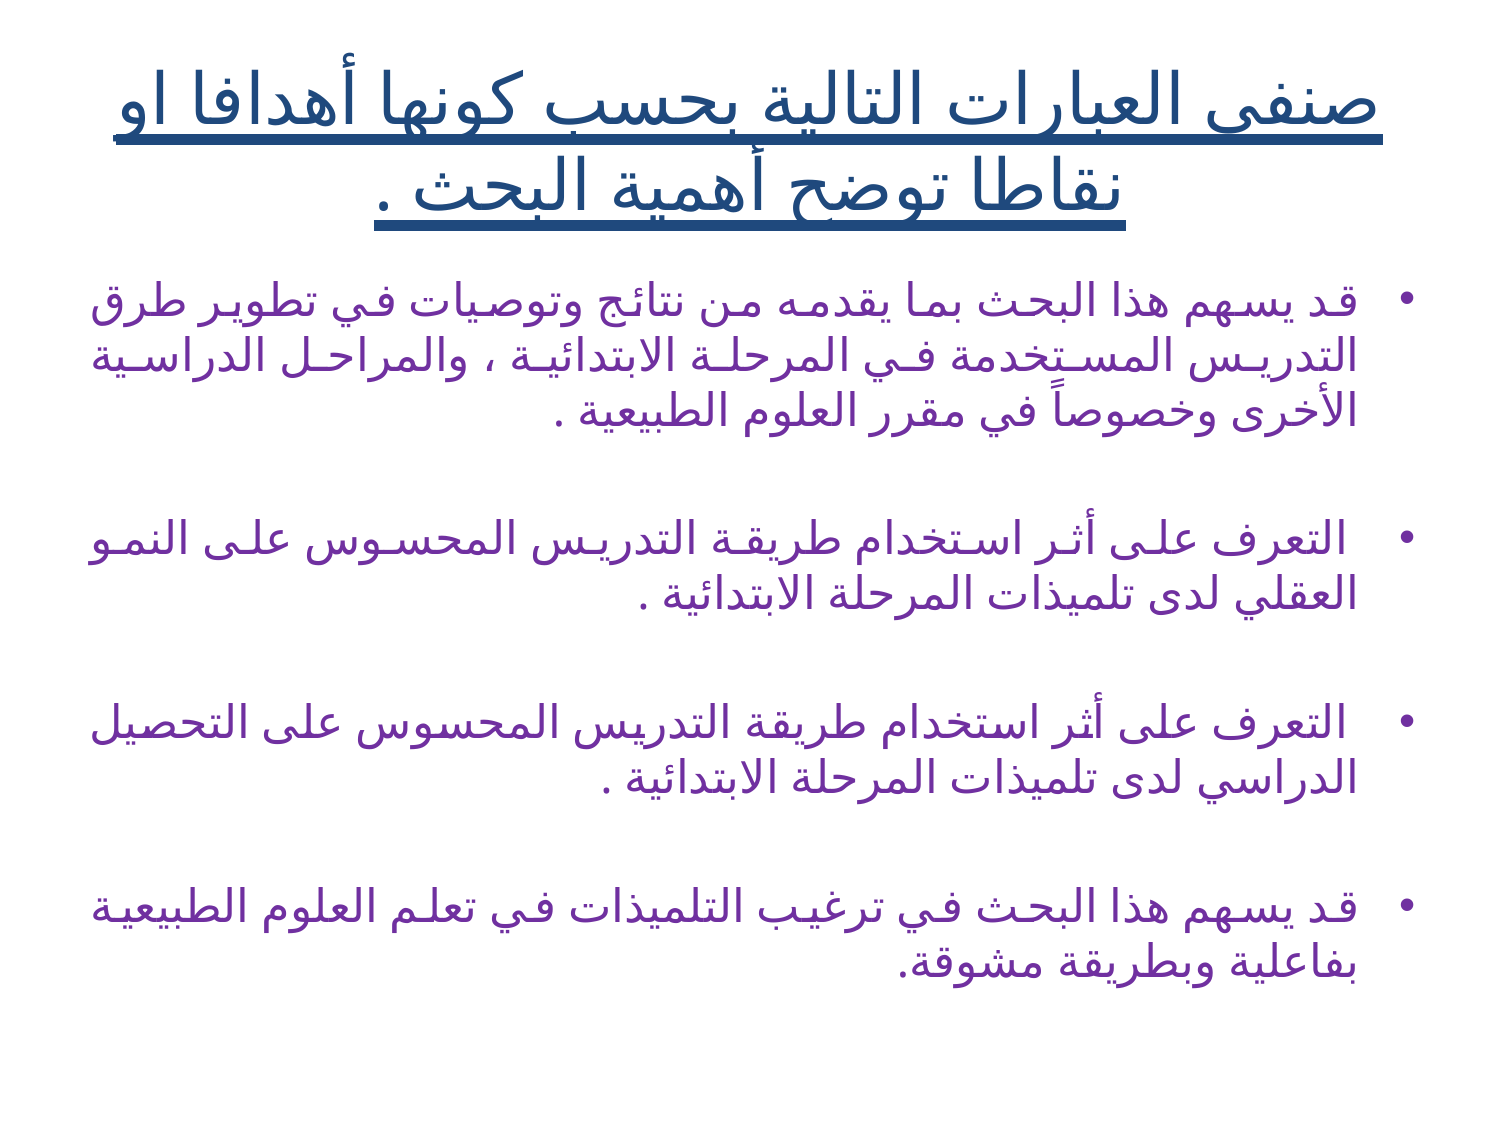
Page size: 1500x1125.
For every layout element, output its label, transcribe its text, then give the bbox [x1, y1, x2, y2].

title صنفي العبارات التالية بحسب كونها أهدافا او نقاطا توضح أهمية البحث . [75, 45, 1425, 233]
list قد يسهم هذا البحث بما يقدمه من نتائج وتوصيات في تطوير طرق التدريس المستخدمة في المرحلة الابتدائية ، والمراحل الدراسية الأخرى وخصوصاً في مقرر العلوم الطبيعية . التعرف على أثر استخدام طريقة التدريس المحسوس على النمو العقلي لدى تلميذات المرحلة الابتدائية . التعرف على أثر استخدام طريقة التدريس المحسوس على التحصيل الدراسي لدى تلميذات المرحلة الابتدائية . قد يسهم هذا البحث في ترغيب التلميذات في تعلم العلوم الطبيعية بفاعلية وبطريقة مشوقة. [75, 262, 1425, 1005]
